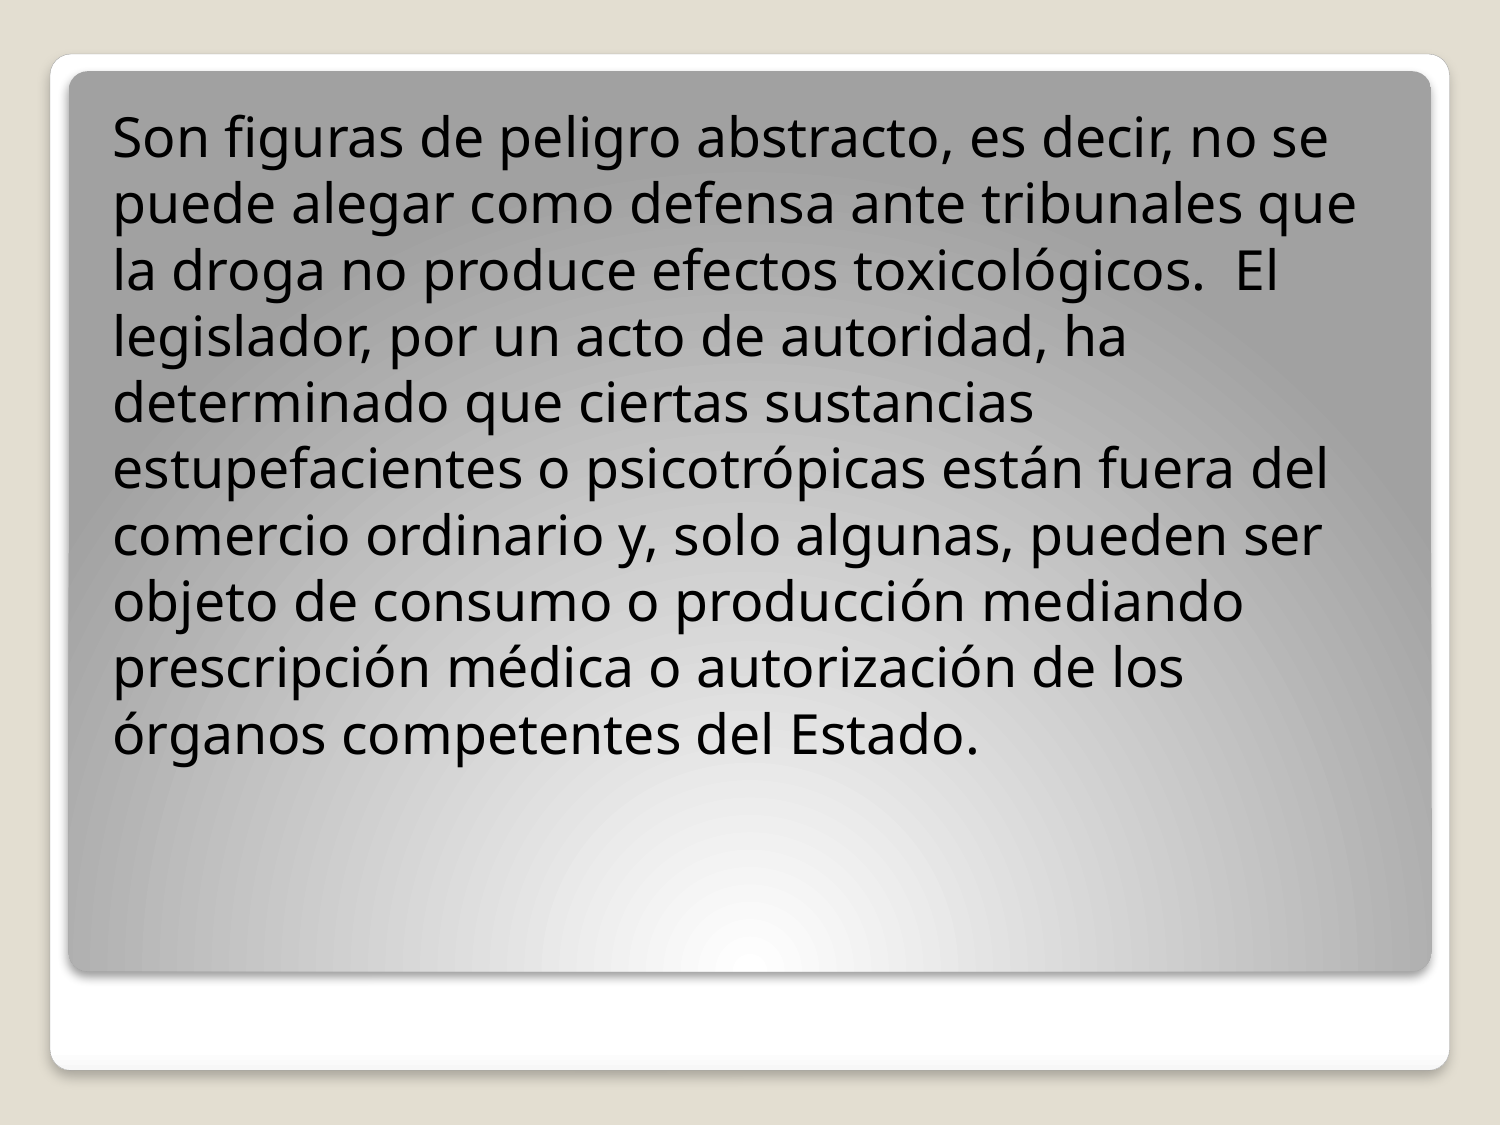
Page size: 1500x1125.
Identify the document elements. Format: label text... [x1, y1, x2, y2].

list Son figuras de peligro abstracto, es decir, no se puede alegar como defensa ante tribunales que la droga no produce efectos toxicológicos. El legislador, por un acto de autoridad, ha determinado que ciertas sustancias estupefacientes o psicotrópicas están fuera del comercio ordinario y, solo algunas, pueden ser objeto de consumo o producción mediando prescripción médica o autorización de los órganos competentes del Estado. [82, 86, 1425, 774]
